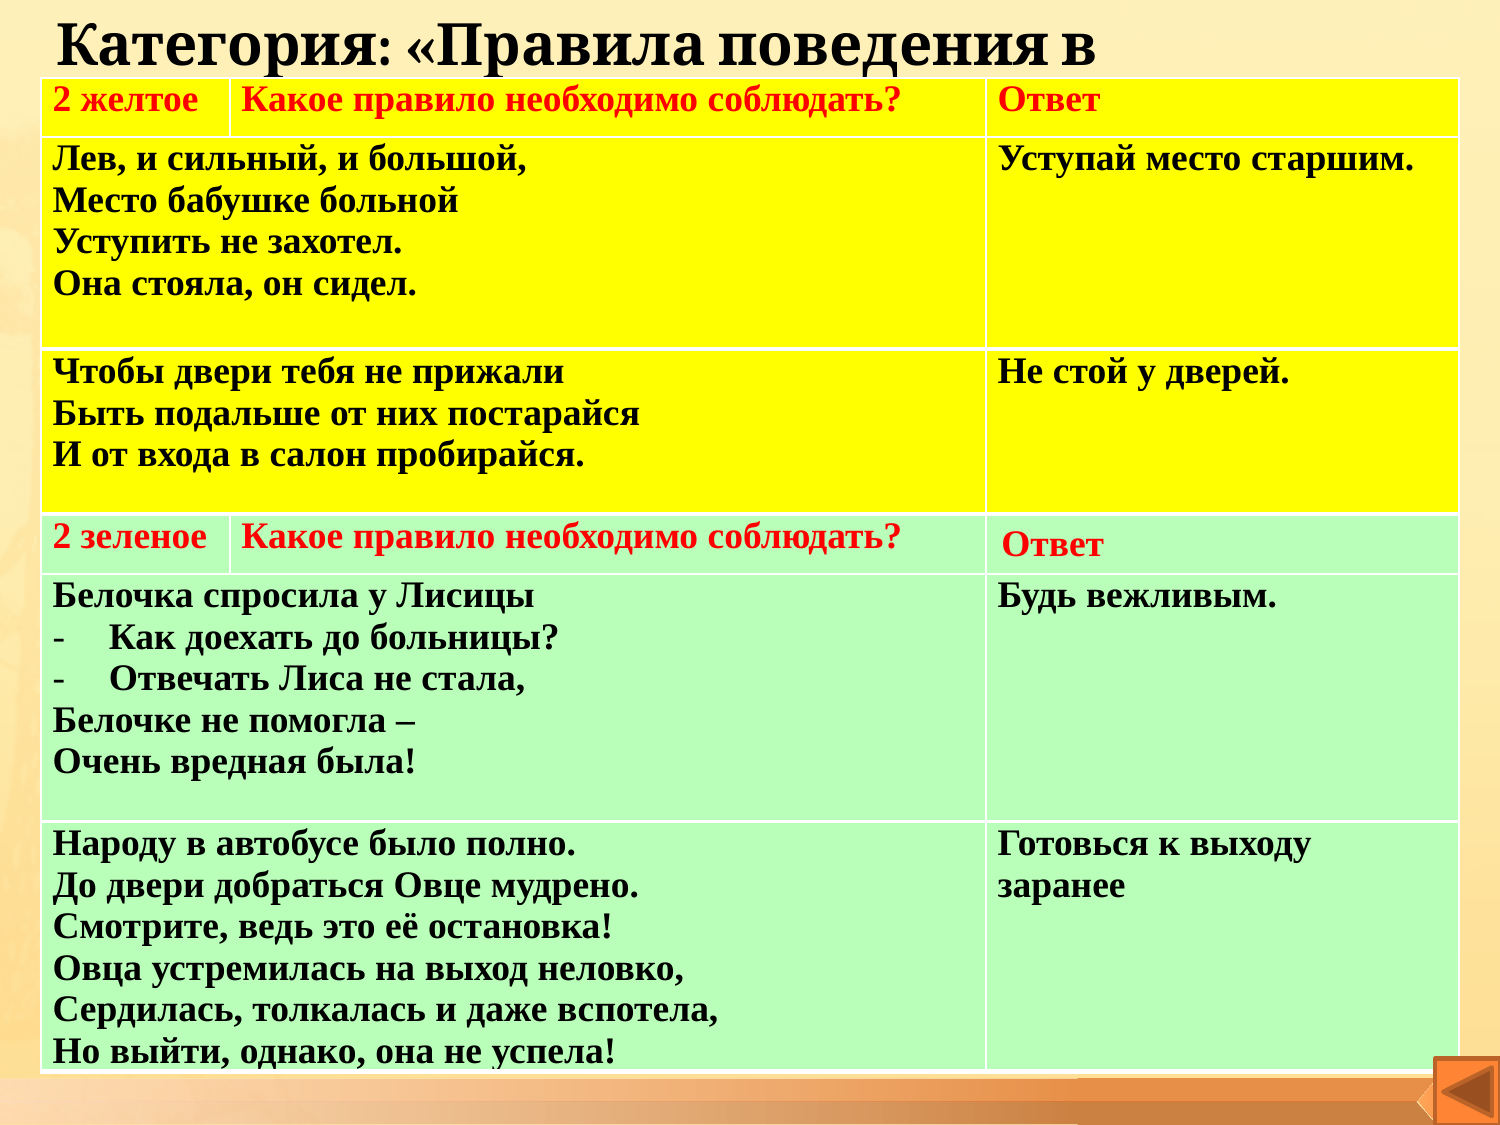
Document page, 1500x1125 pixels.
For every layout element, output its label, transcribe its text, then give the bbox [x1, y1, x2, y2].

table_header Ответ [987, 516, 1458, 573]
table_header Ответ [987, 79, 1458, 136]
table_header 2 желтое [42, 79, 229, 136]
subtitle Категория: «Правила поведения в транспорте» [41, 0, 1459, 77]
table_header Лев, и сильный, и большой, Место бабушке больной Уступить не захотел. Она стояла, он сидел. [42, 138, 985, 347]
table_header Белочка спросила у Лисицы Как доехать до больницы? Отвечать Лиса не стала, Белочке не помогла – Очень вредная была! [42, 575, 985, 820]
subtitle Категория: «Правила поведения в транспорте» [41, 1074, 1433, 1083]
text_box [1433, 1056, 1500, 1125]
table_header Будь вежливым. [987, 575, 1458, 820]
table_header 2 зеленое [42, 516, 229, 573]
table_header Какое правило необходимо соблюдать? [231, 79, 985, 136]
table_header Готовься к выходу заранее [987, 823, 1458, 1069]
table_header Уступай место старшим. [987, 138, 1458, 347]
table_header Не стой у дверей. [987, 351, 1458, 512]
table_header Народу в автобусе было полно. До двери добраться Овце мудрено. Смотрите, ведь это её остановка! Овца устремилась на выход неловко, Сердилась, толкалась и даже вспотела, Но выйти, однако, она не успела! [42, 823, 985, 1069]
table_header Какое правило необходимо соблюдать? [231, 516, 985, 573]
table_header Чтобы двери тебя не прижали Быть подальше от них постарайся И от входа в салон пробирайся. [42, 351, 985, 512]
